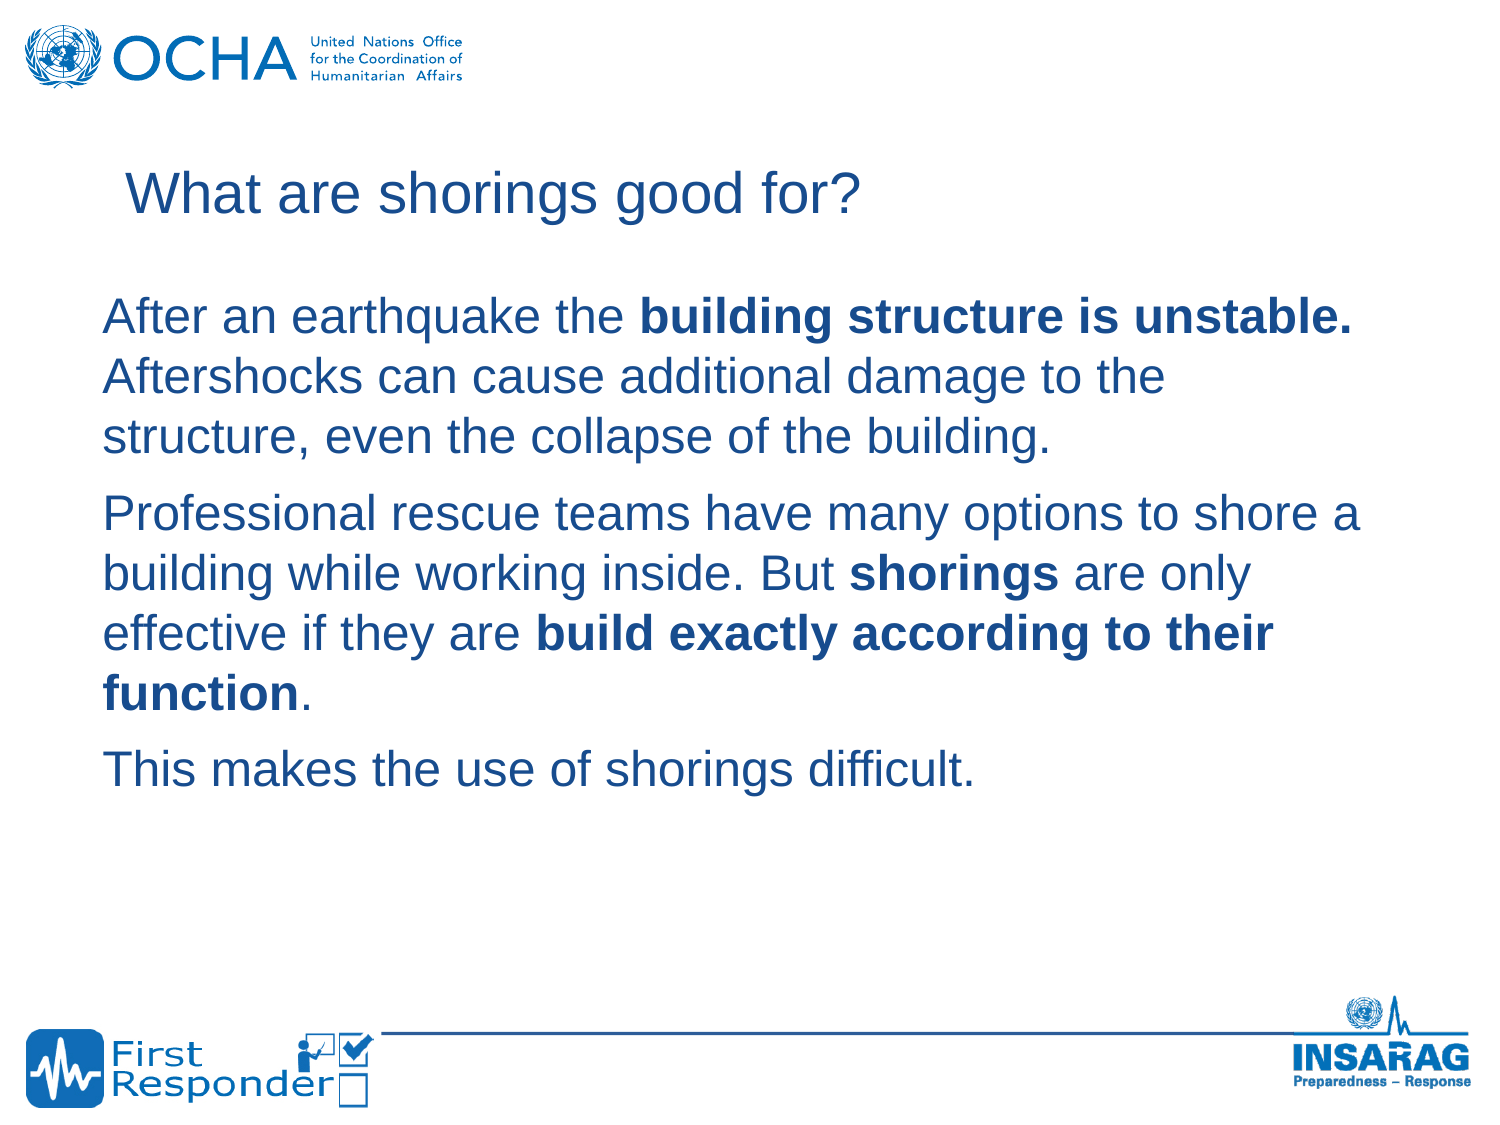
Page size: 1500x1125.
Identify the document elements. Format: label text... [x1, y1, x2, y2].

list After an earthquake the building structure is unstable. Aftershocks can cause additional damage to the structure, even the collapse of the building. Professional rescue teams have many options to shore a building while working inside. But shorings are only effective if they are build exactly according to their function. This makes the use of shorings difficult. [87, 275, 1400, 913]
picture [1287, 995, 1471, 1094]
picture [24, 1024, 375, 1113]
text_box What are shorings good for? [104, 147, 878, 233]
